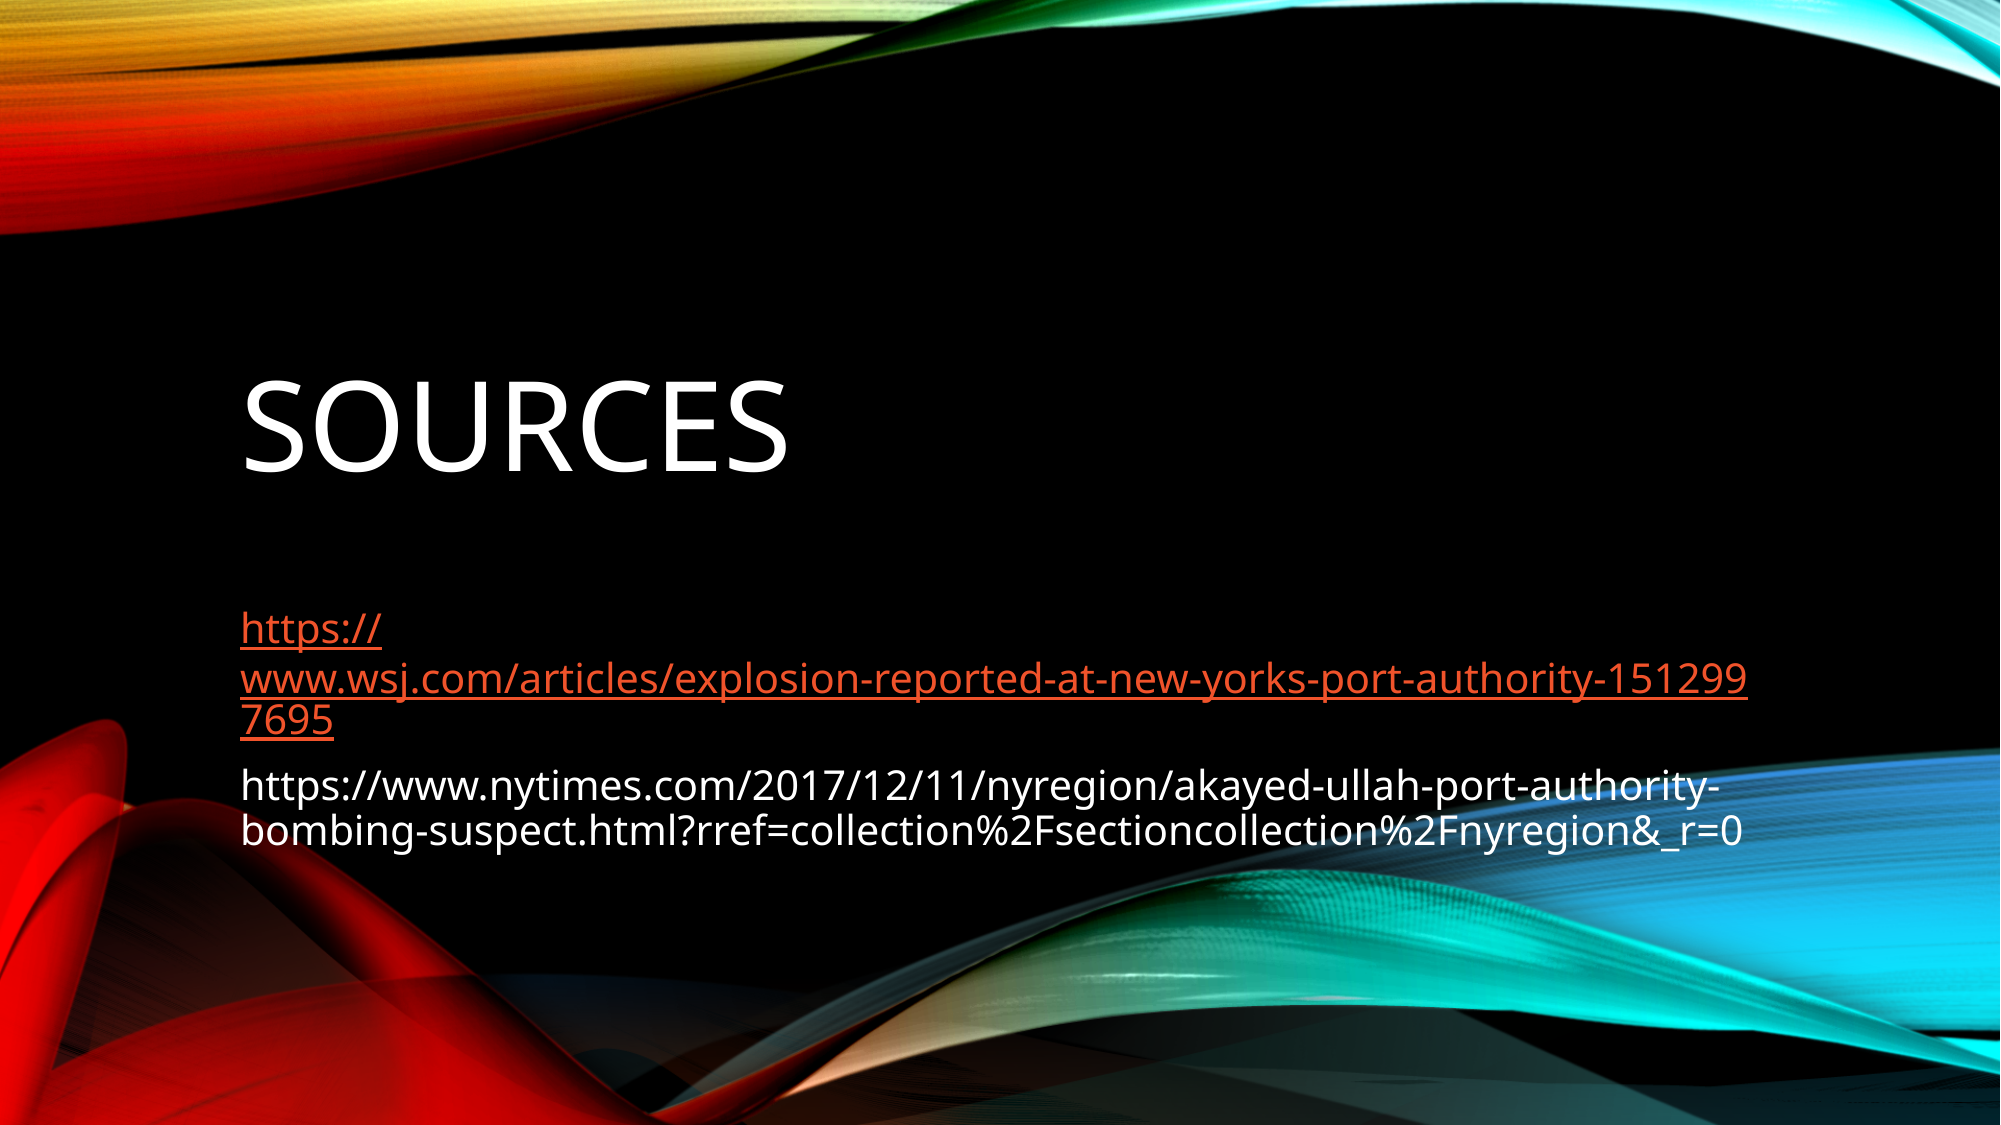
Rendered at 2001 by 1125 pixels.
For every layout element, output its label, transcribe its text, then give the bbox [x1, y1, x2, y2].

picture [0, 717, 2000, 1125]
subtitle https://www.wsj.com/articles/explosion-reported-at-new-yorks-port-authority-1512997695 https://www.nytimes.com/2017/12/11/nyregion/akayed-ullah-port-authority-bombing-suspect.html?rref=collection%2Fsectioncollection%2Fnyregion&_r=0 [225, 595, 1775, 839]
title Sources [225, 207, 1775, 507]
picture [0, 0, 2000, 237]
